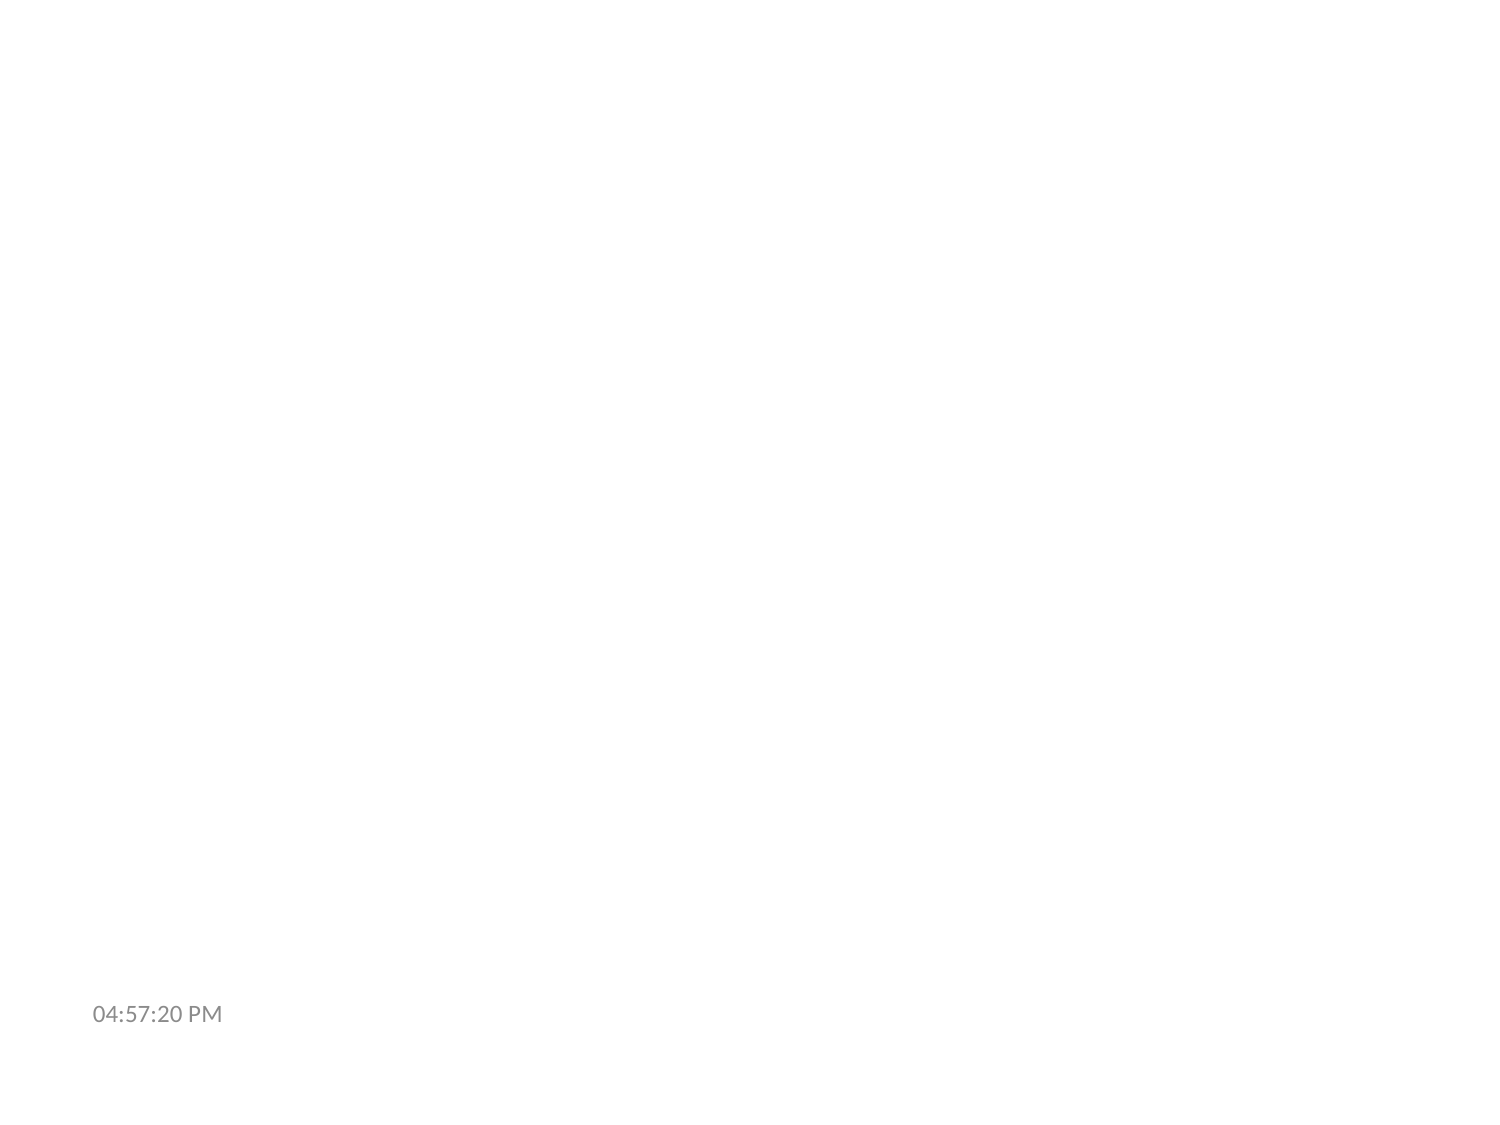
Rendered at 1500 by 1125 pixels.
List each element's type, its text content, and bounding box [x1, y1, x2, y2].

text_box 3:35:09 PM [77, 982, 428, 1043]
